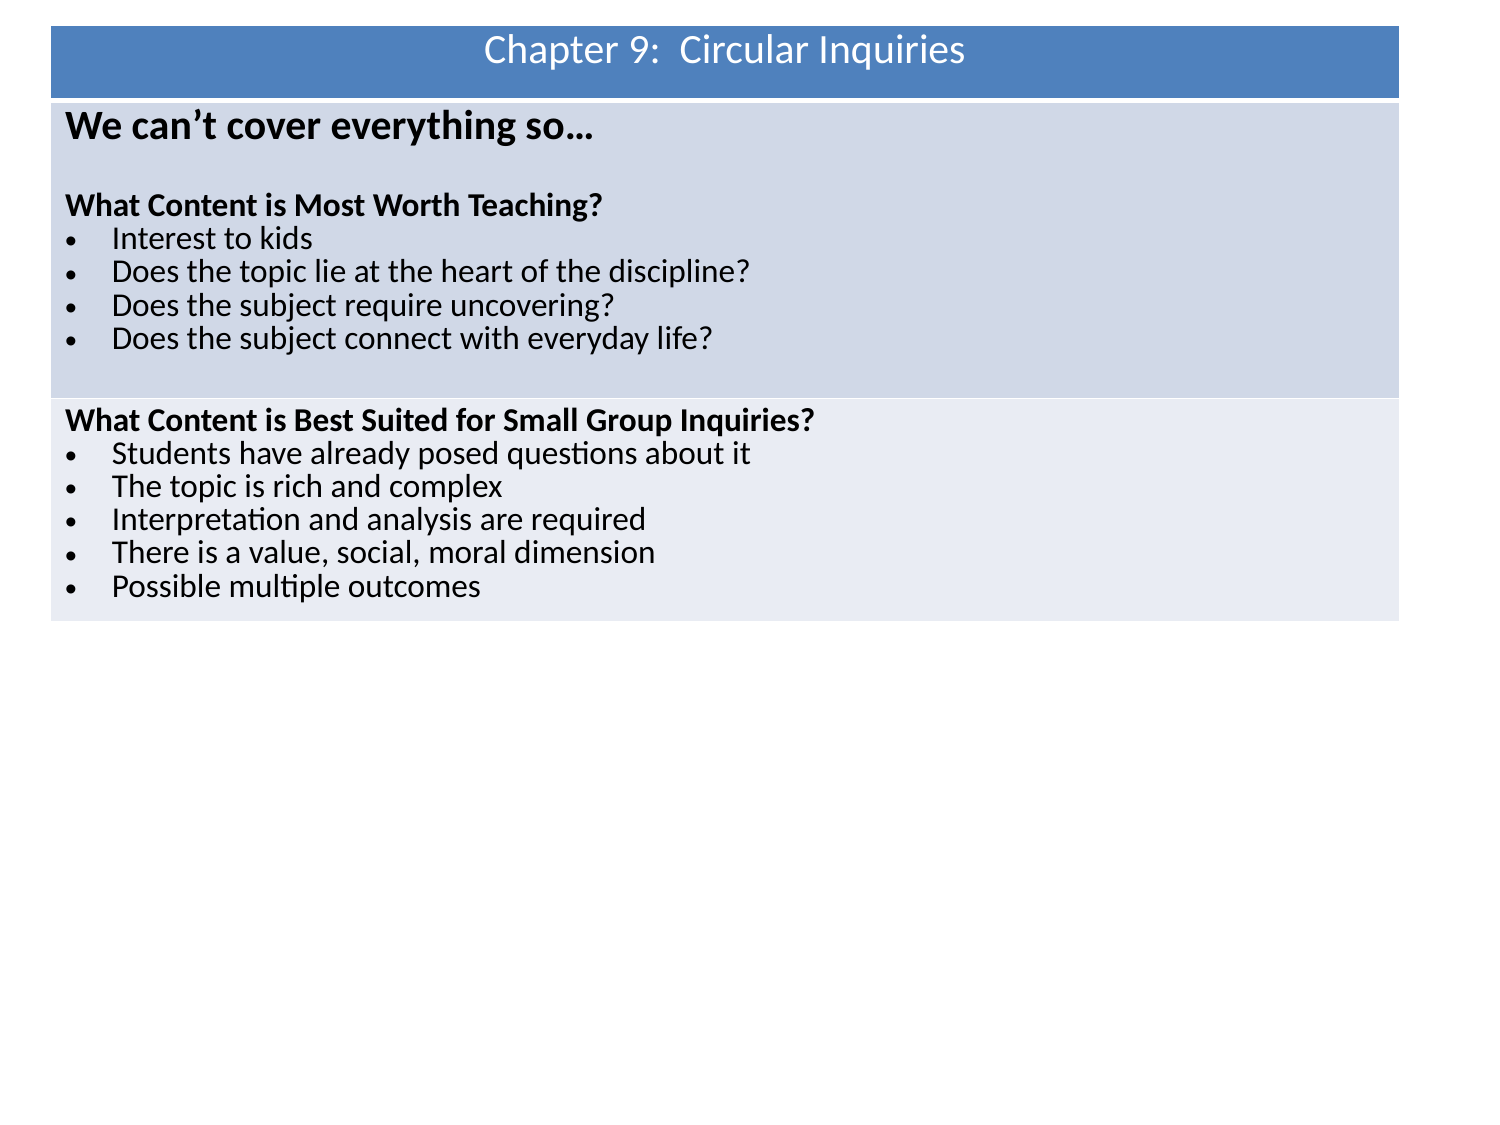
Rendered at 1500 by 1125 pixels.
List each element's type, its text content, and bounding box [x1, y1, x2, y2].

table_header Chapter 9: Circular Inquiries [51, 26, 1399, 98]
table_cell We can’t cover everything so… What Content is Most Worth Teaching? Interest to kids Does the topic lie at the heart of the discipline? Does the subject require uncovering? Does the subject connect with everyday life? [51, 103, 1399, 398]
table_cell What Content is Best Suited for Small Group Inquiries? Students have already posed questions about it The topic is rich and complex Interpretation and analysis are required There is a value, social, moral dimension Possible multiple outcomes [51, 399, 1399, 621]
